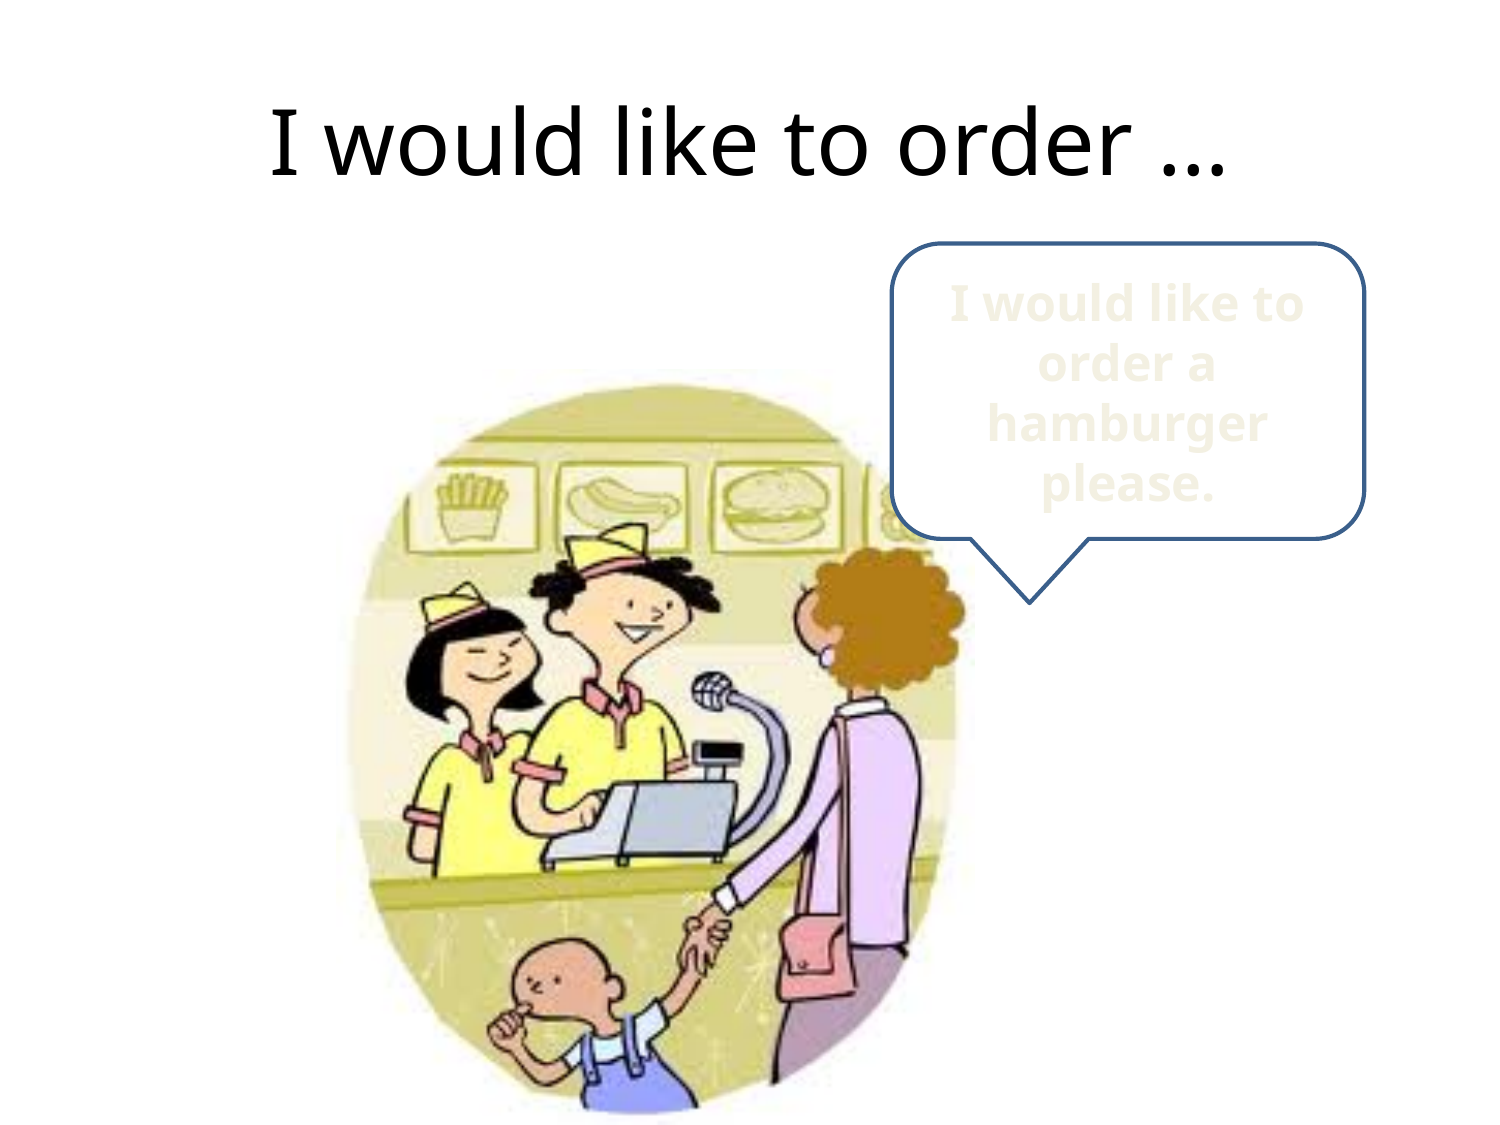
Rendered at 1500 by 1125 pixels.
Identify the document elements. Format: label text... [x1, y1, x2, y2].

text_box I would like to order a hamburger please. [889, 241, 1367, 606]
picture [336, 369, 975, 1125]
title I would like to order … [75, 45, 1425, 233]
